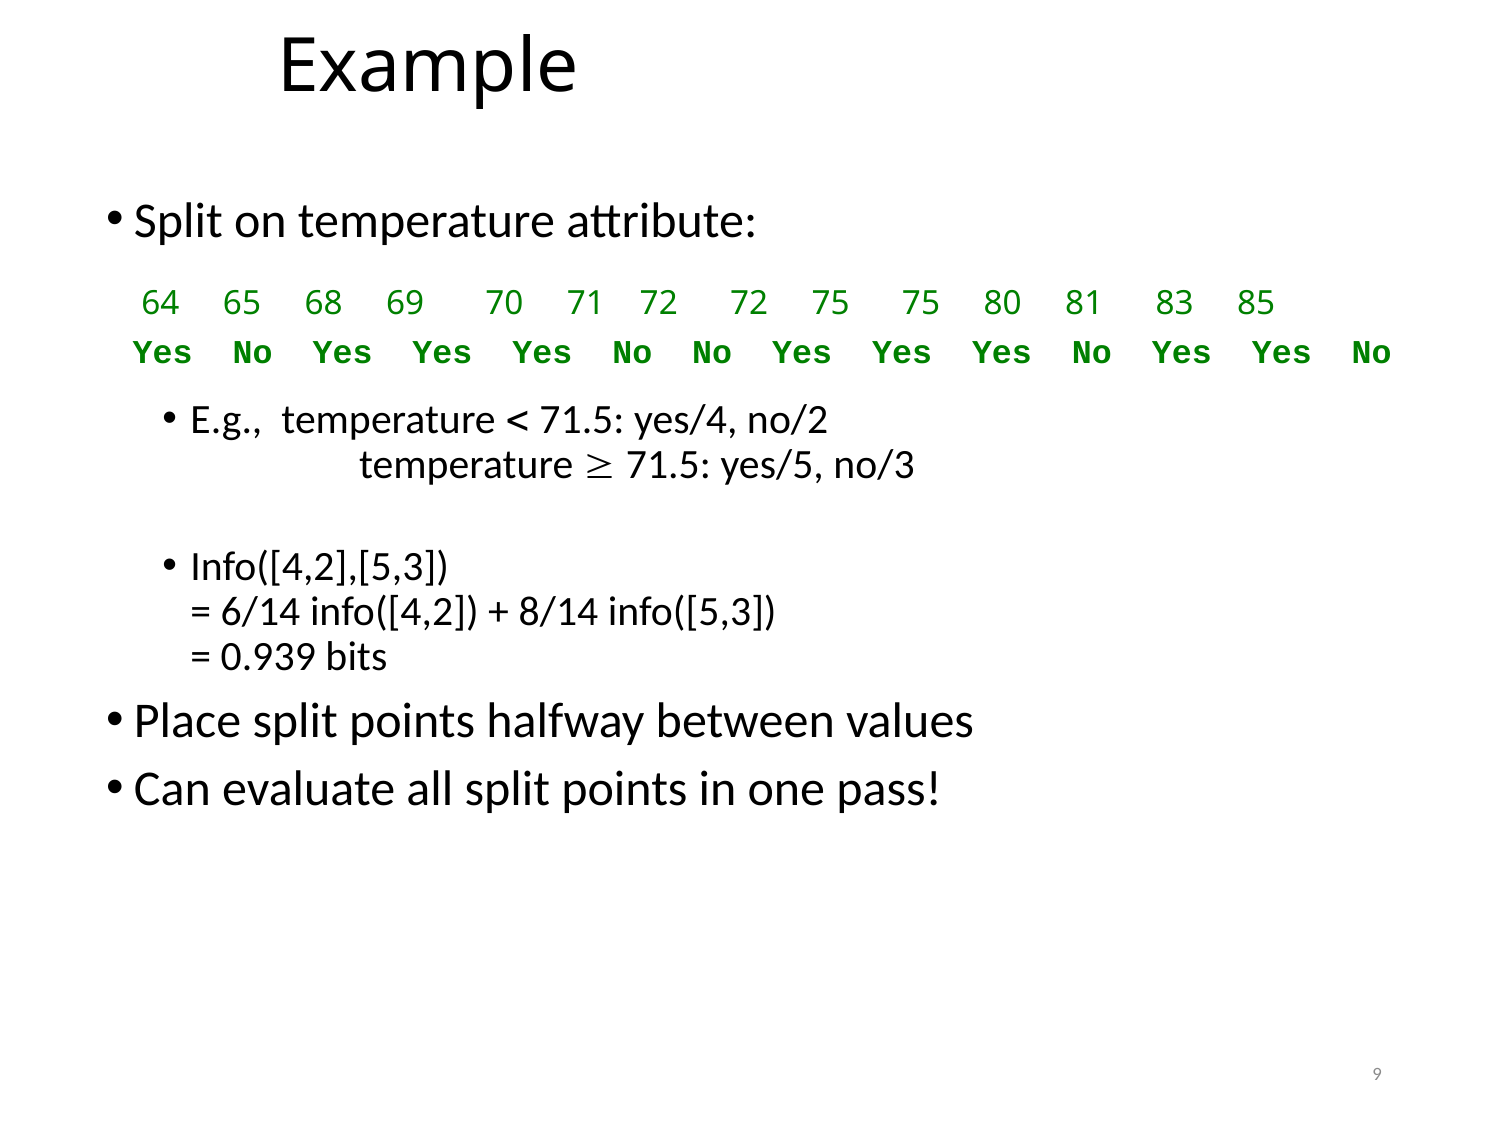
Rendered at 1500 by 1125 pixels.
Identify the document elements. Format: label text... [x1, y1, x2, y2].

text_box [117, 273, 1468, 377]
slide_number 9 [1059, 1042, 1397, 1103]
list Split on temperature attribute: E.g., temperature  71.5: yes/4, no/2 temperature  71.5: yes/5, no/3 Info([4,2],[5,3]) = 6/14 info([4,2]) + 8/14 info([5,3]) = 0.939 bits Place split points halfway between values Can evaluate all split points in one pass! [91, 186, 1329, 839]
title Example [262, 0, 1500, 148]
